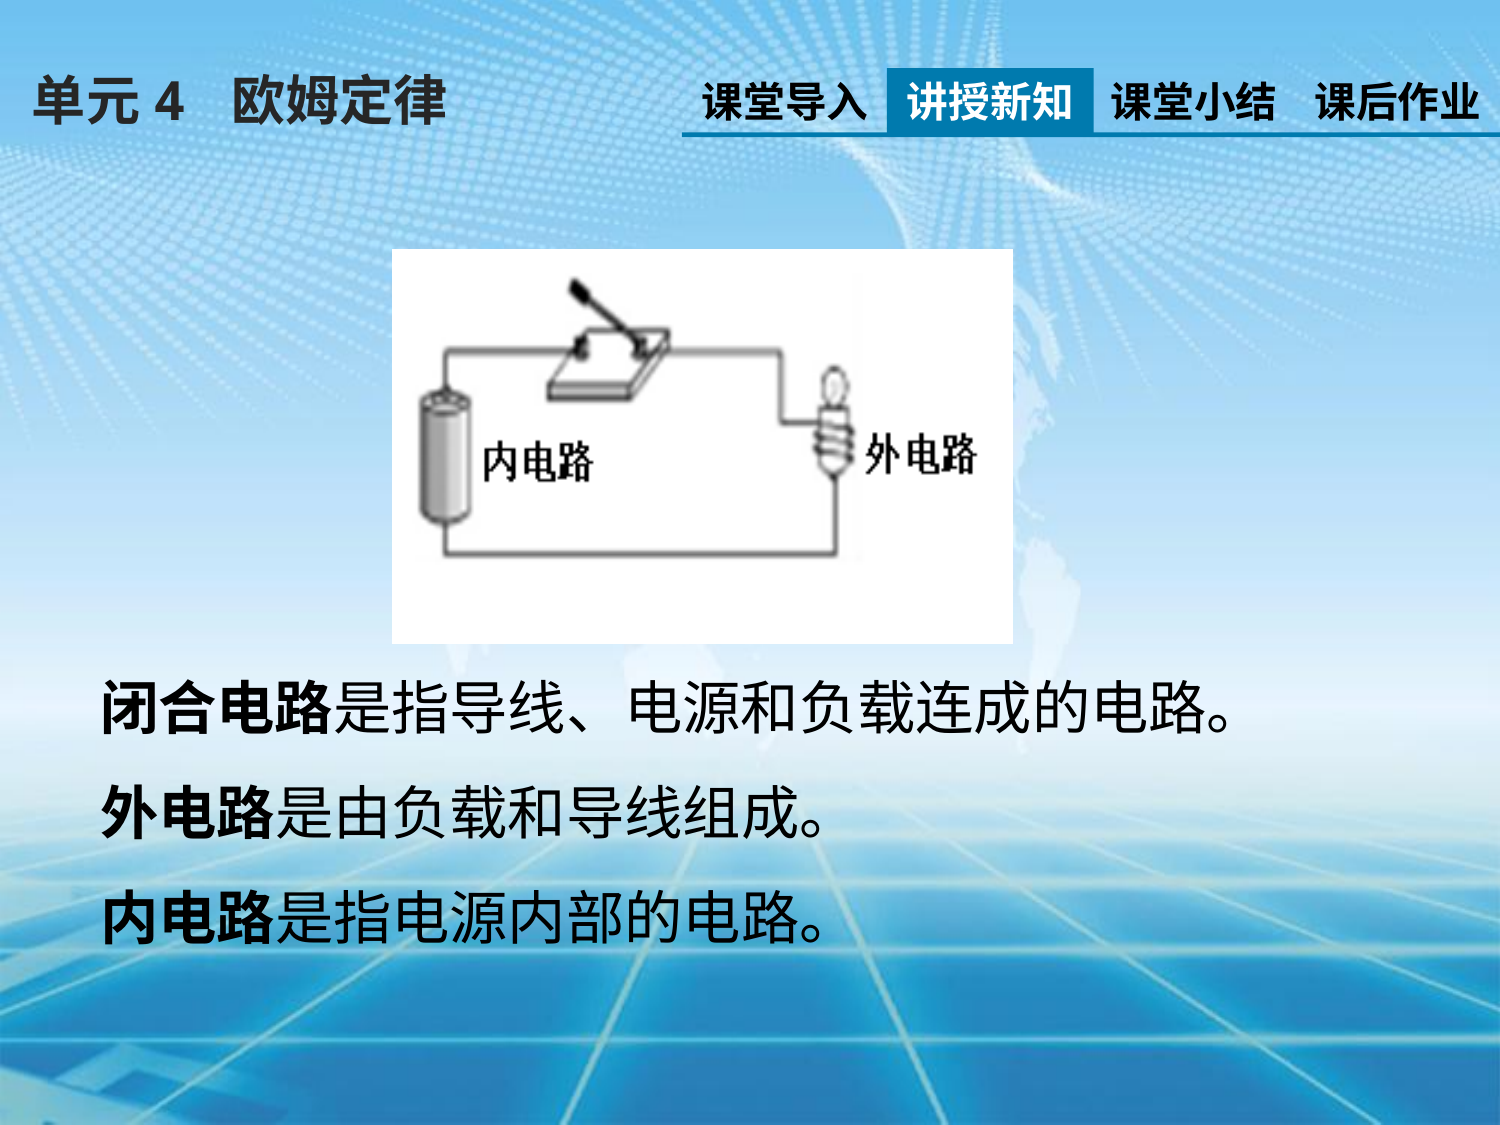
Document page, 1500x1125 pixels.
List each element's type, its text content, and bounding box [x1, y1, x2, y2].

picture [0, 0, 1500, 1125]
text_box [392, 249, 1013, 644]
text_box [16, 59, 1500, 140]
text_box 闭合电路是指导线、电源和负载连成的电路。 外电路是由负载和导线组成。 内电路是指电源内部的电路。 [85, 629, 1483, 959]
